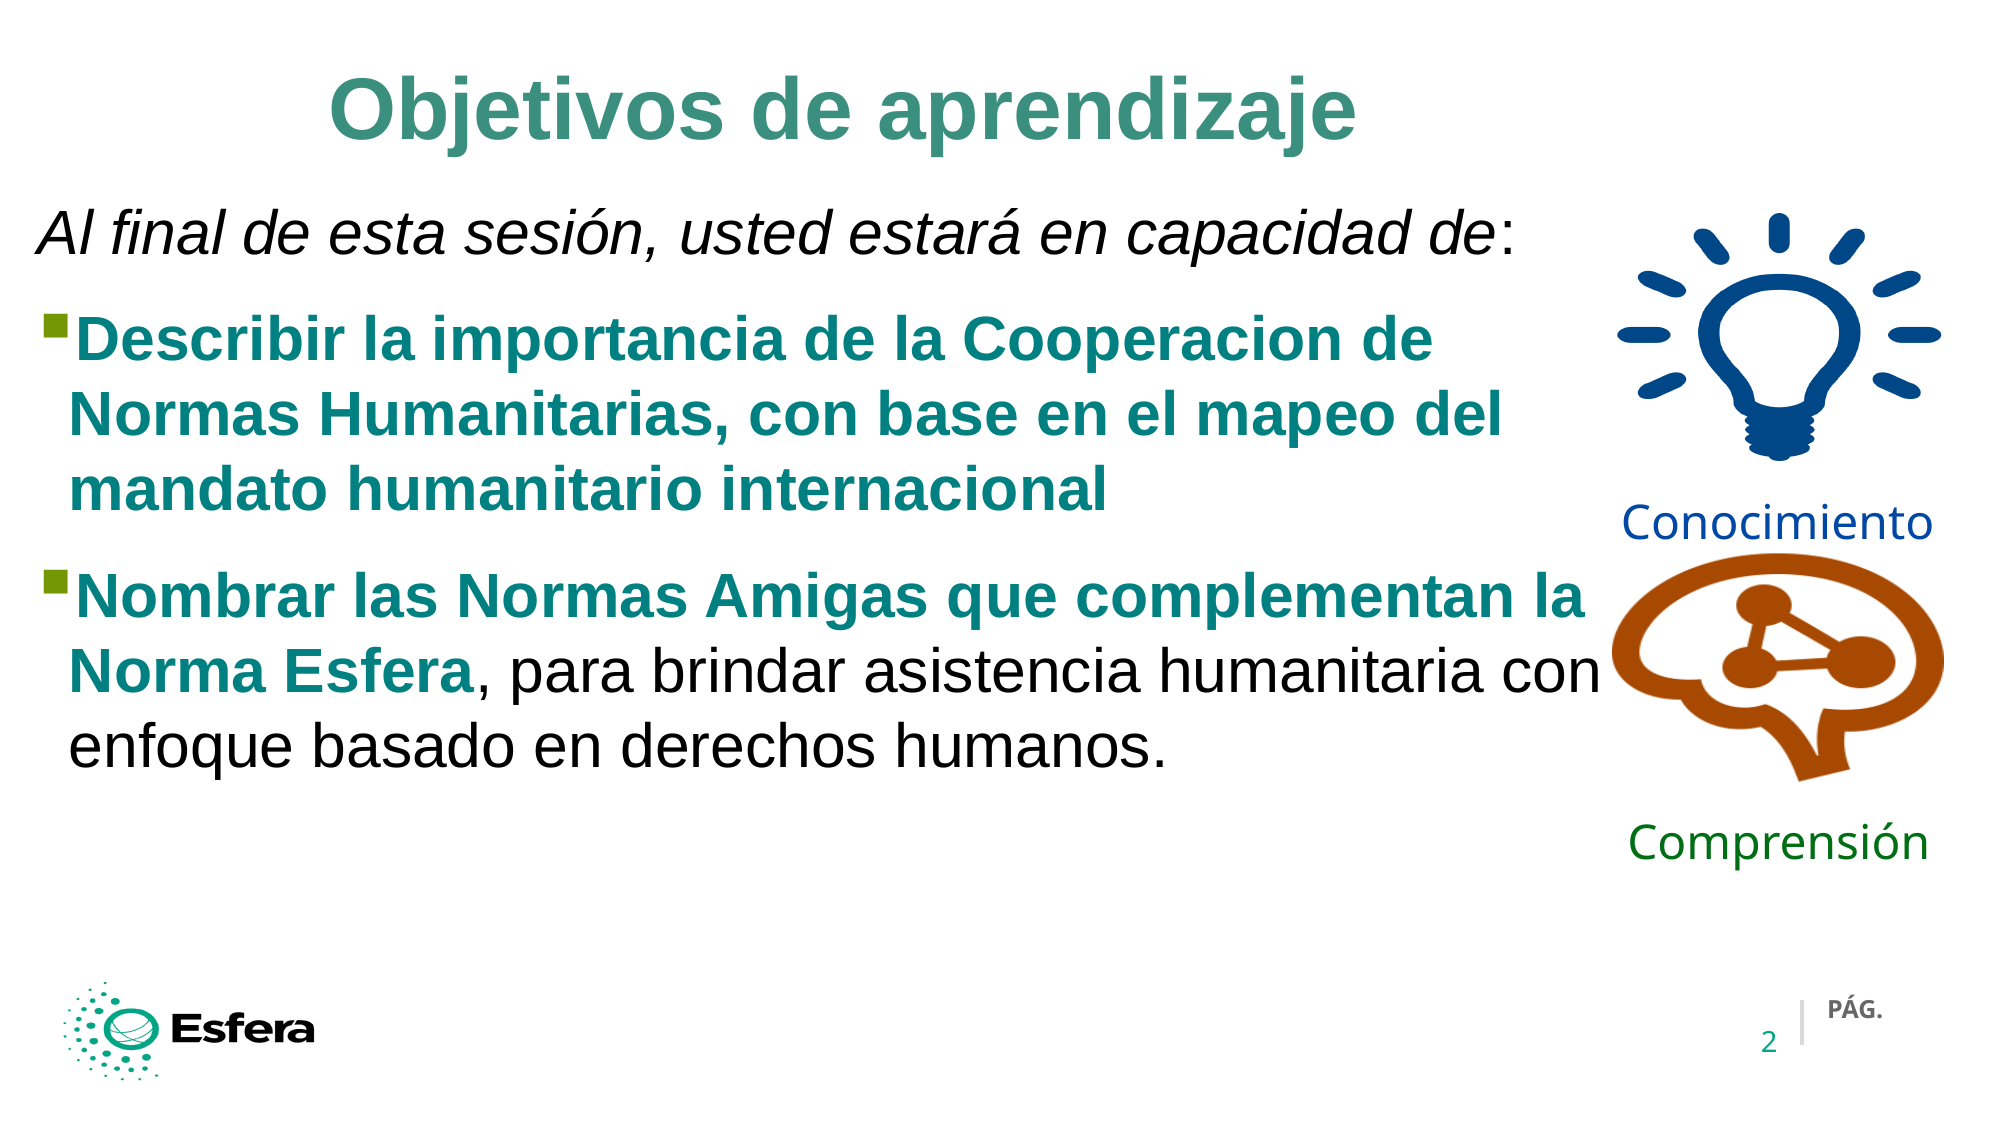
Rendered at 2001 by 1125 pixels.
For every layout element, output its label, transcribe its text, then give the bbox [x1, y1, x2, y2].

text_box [47, 981, 388, 1081]
picture [1611, 542, 1944, 792]
text_box Comprensión [1490, 805, 2000, 876]
text_box 2 [1753, 1016, 1912, 1070]
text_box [1801, 985, 1888, 1046]
title Objetivos de aprendizaje [75, 32, 1613, 190]
text_box Conocimiento [1489, 485, 2000, 556]
text_box Al final de esta sesión, usted estará en capacidad de: Describir la importancia de la Cooperacion de Normas Humanitarias, con base en el mapeo del mandato humanitario internacional Nombrar las Normas Amigas que complementan la Norma Esfera, para brindar asistencia humanitaria con enfoque basado en derechos humanos. [30, 185, 1638, 958]
picture [1614, 213, 1944, 461]
